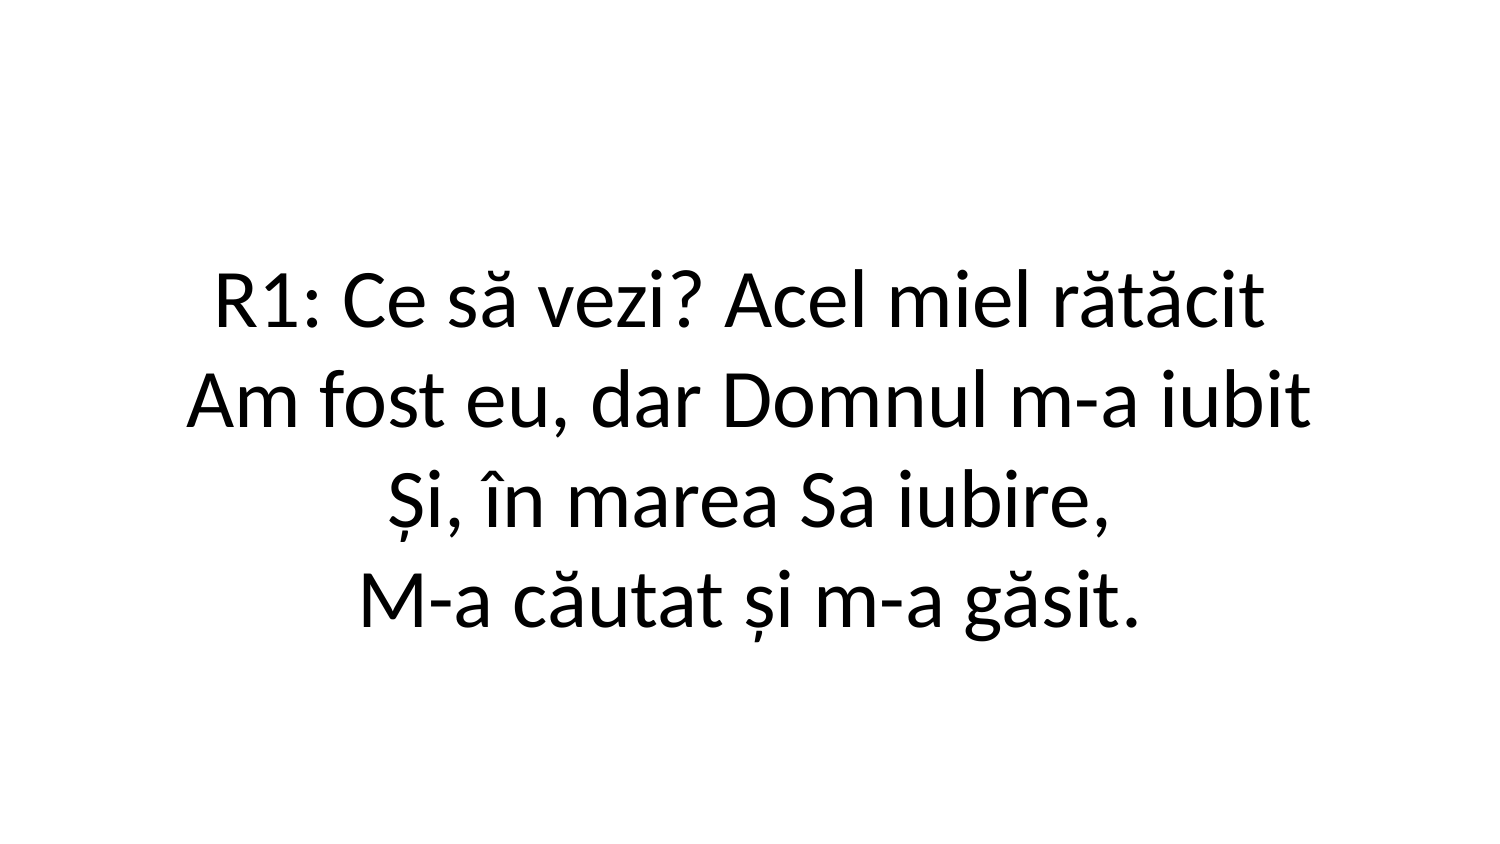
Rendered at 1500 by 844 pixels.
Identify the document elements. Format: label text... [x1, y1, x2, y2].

text_box R1: Ce să vezi? Acel miel rătăcit Am fost eu, dar Domnul m-a iubit Și, în marea Sa iubire, M-a căutat și m-a găsit. [171, 192, 1329, 652]
